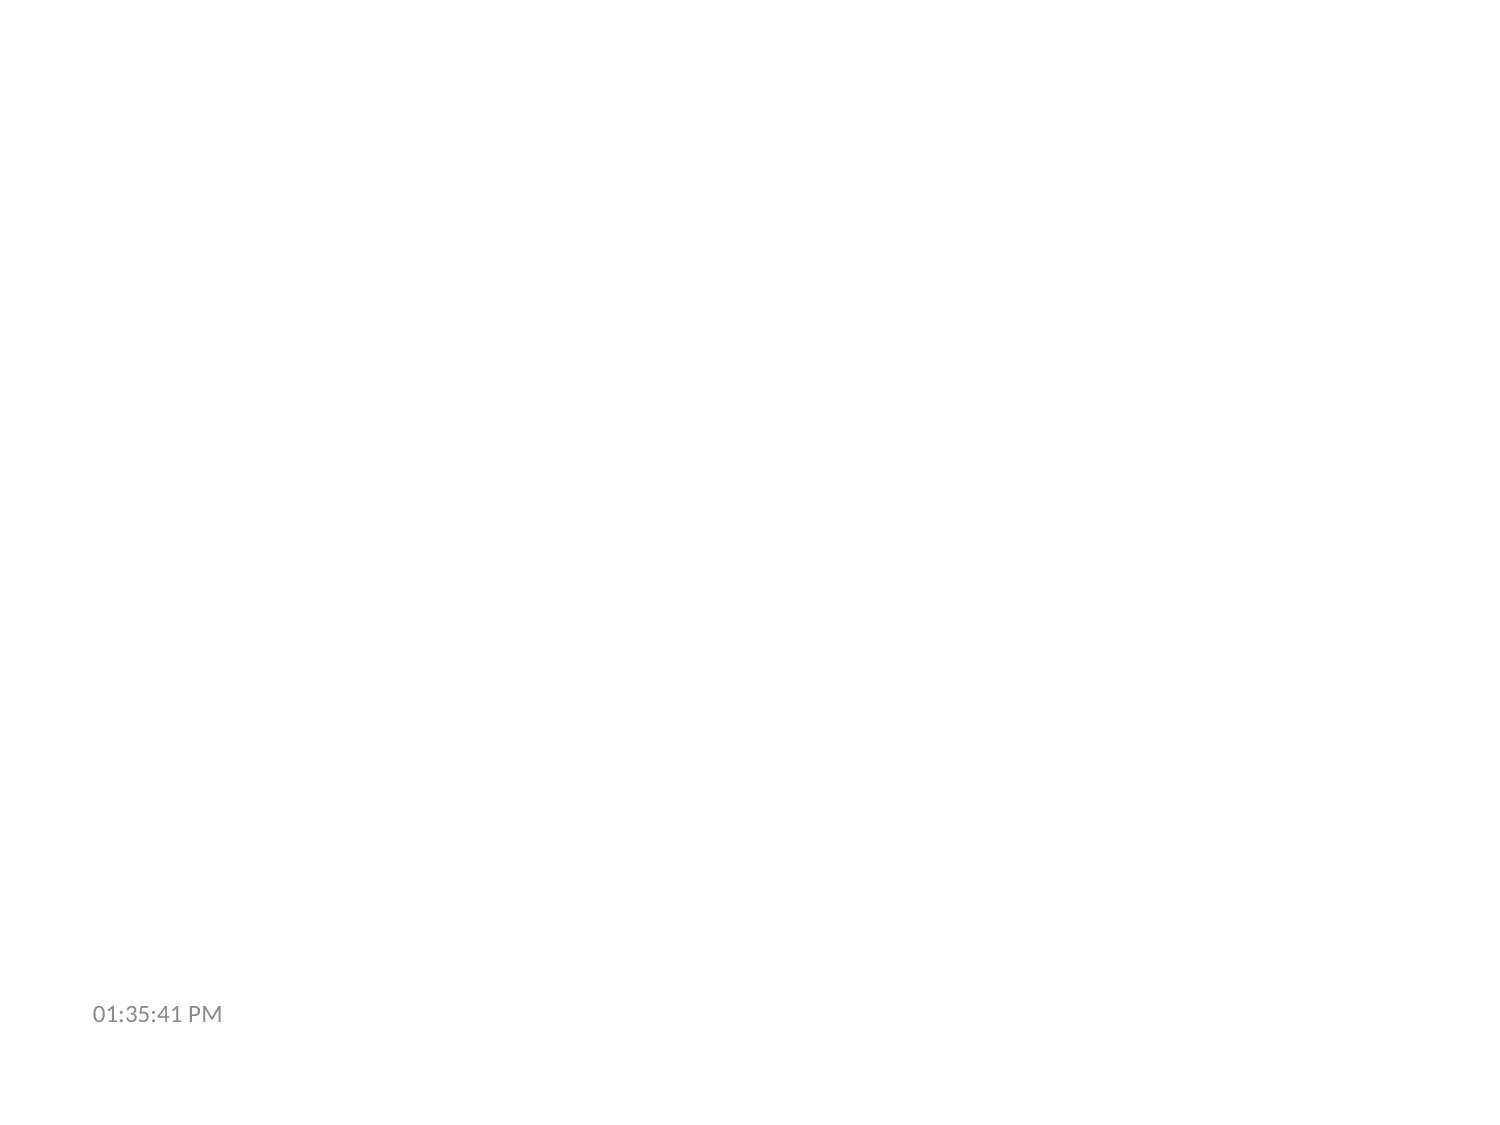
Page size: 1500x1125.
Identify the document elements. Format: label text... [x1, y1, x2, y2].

text_box 3:35:09 PM [77, 982, 428, 1043]
